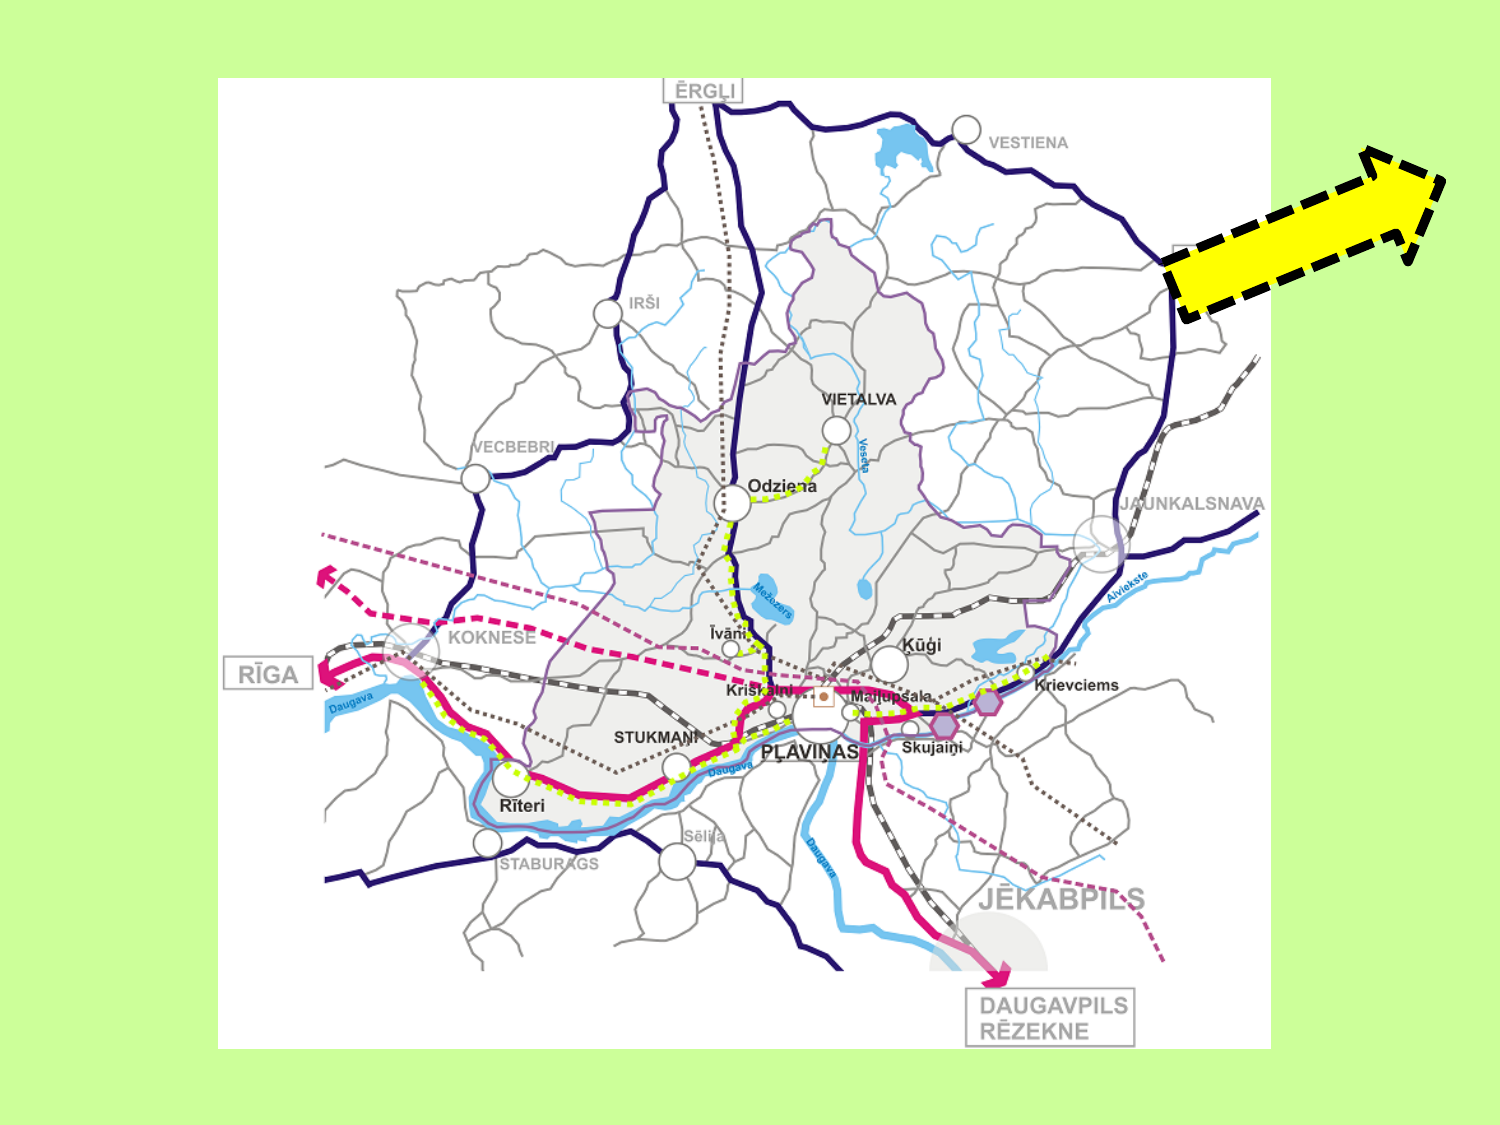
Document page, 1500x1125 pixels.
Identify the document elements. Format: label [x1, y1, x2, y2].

picture [218, 77, 1271, 1050]
text_box [1275, 145, 1444, 286]
